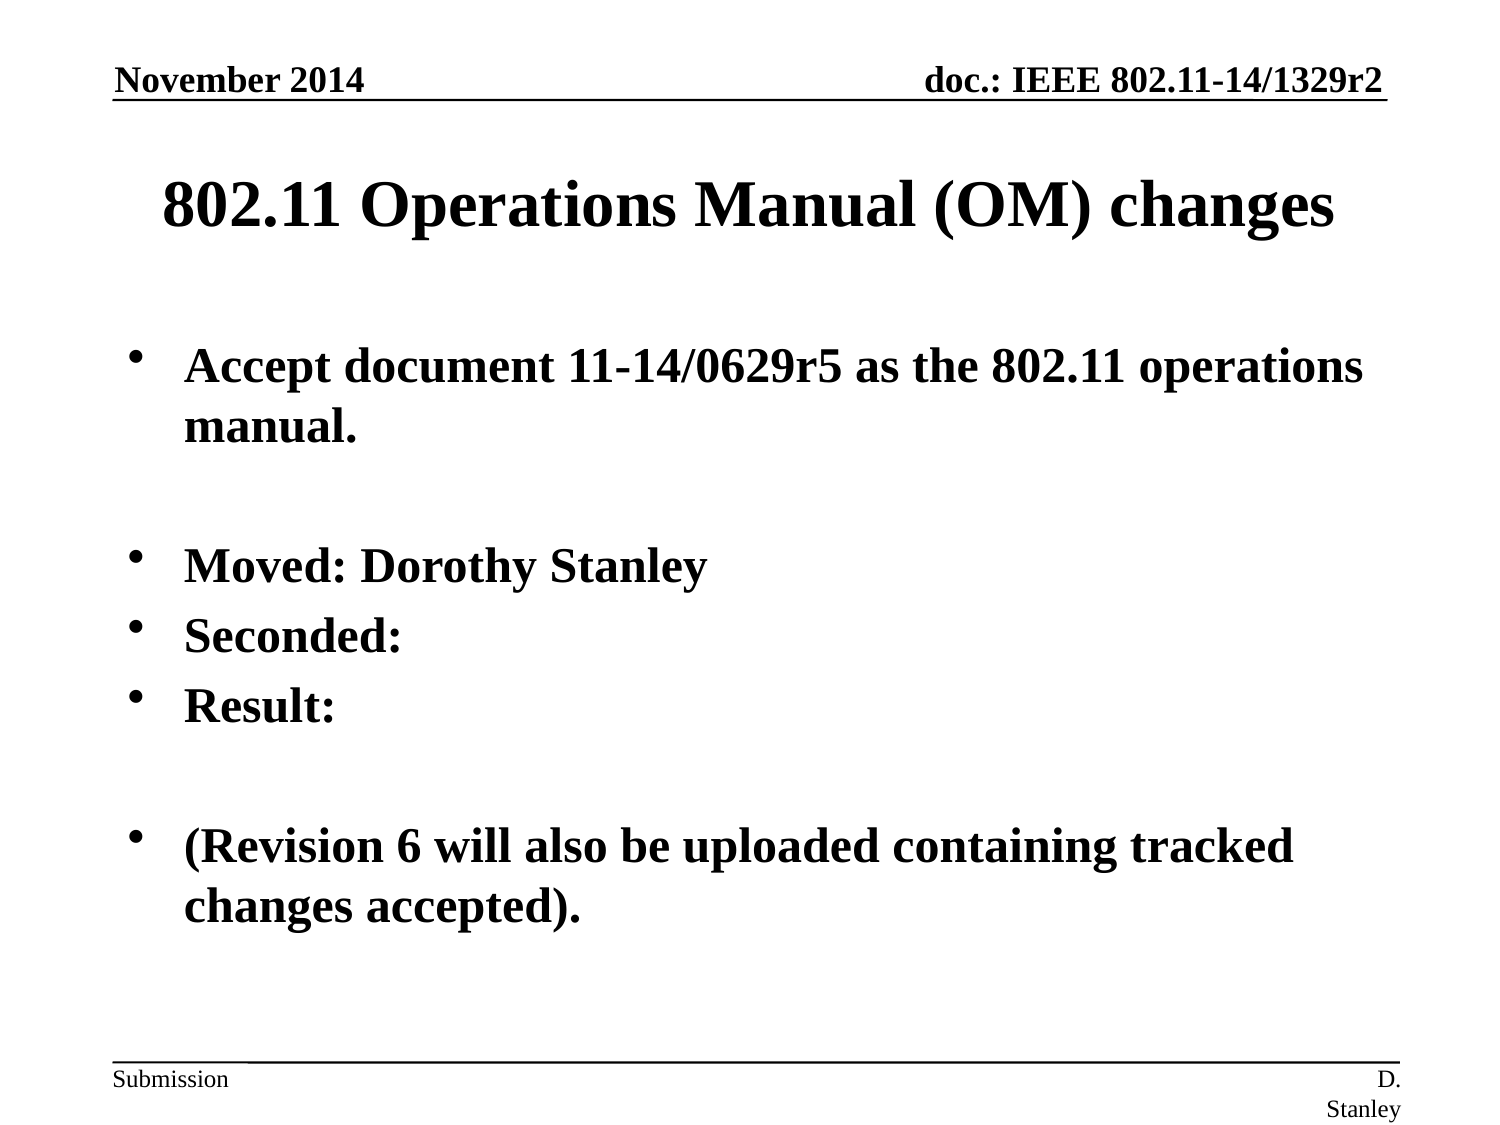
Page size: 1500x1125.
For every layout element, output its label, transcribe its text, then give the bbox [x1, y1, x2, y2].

list Accept document 11-14/0629r5 as the 802.11 operations manual. Moved: Dorothy Stanley Seconded: Result: (Revision 6 will also be uploaded containing tracked changes accepted). [112, 324, 1388, 1000]
title 802.11 Operations Manual (OM) changes [112, 112, 1388, 288]
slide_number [114, 54, 374, 101]
footer D. Stanley Aruba Networks [1324, 1061, 1402, 1093]
